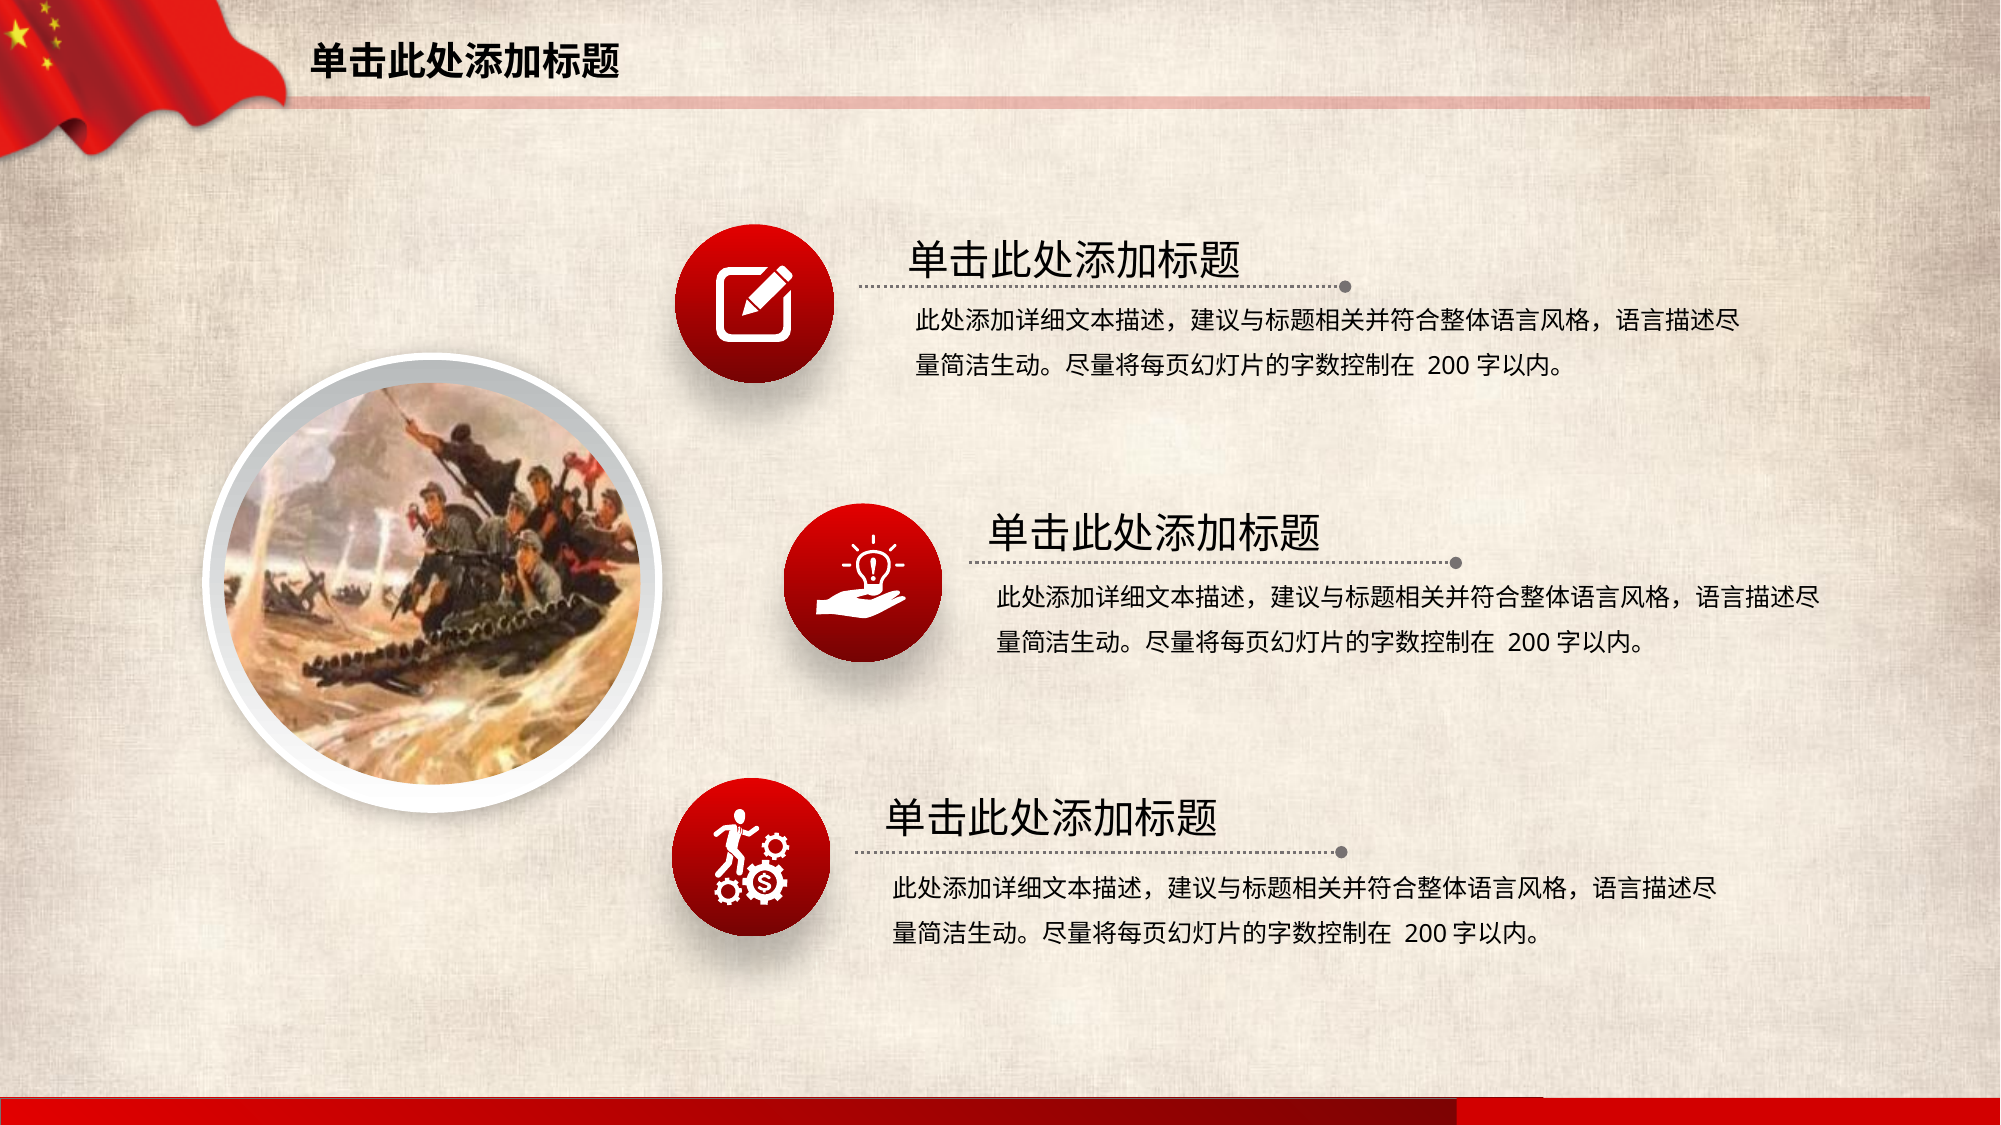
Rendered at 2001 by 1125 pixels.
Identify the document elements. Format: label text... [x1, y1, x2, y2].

picture [0, 0, 2001, 1125]
text_box 单击此处添加标题 [319, 29, 635, 91]
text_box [205, 356, 659, 810]
text_box [1456, 1097, 2000, 1125]
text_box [858, 225, 1742, 423]
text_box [783, 503, 943, 662]
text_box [672, 777, 831, 937]
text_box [969, 498, 1823, 700]
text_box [675, 224, 834, 383]
text_box [0, 1097, 1456, 1125]
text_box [854, 784, 1720, 992]
text_box [319, 95, 1931, 110]
